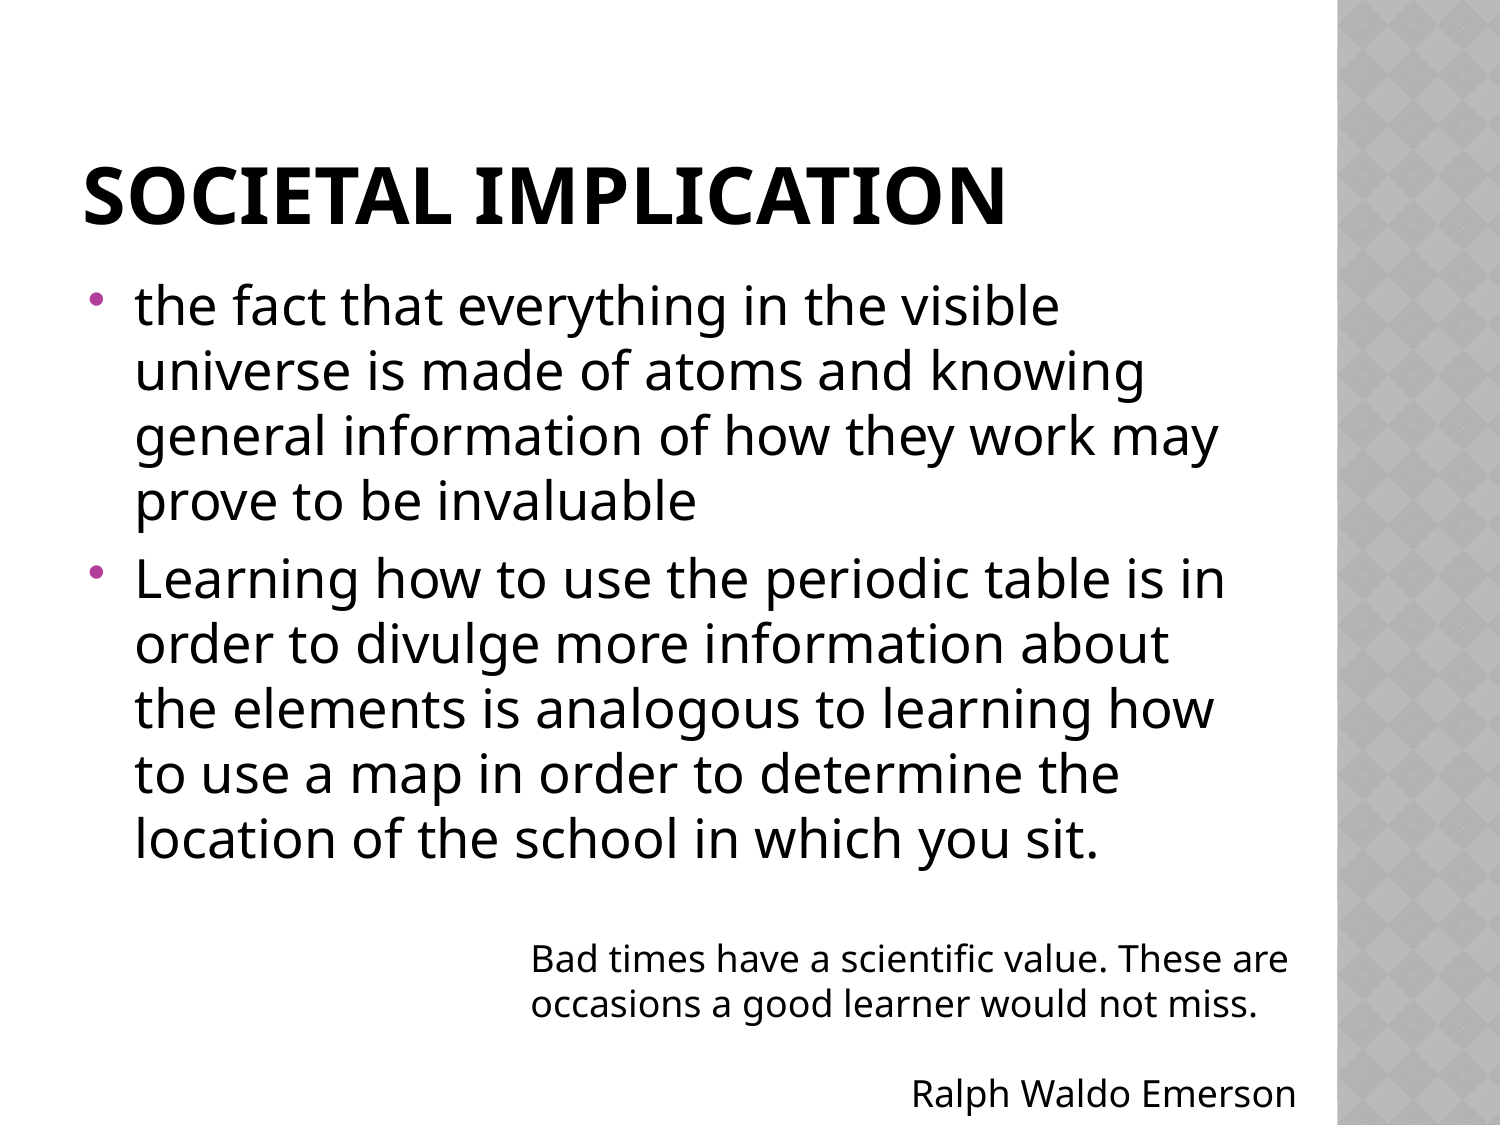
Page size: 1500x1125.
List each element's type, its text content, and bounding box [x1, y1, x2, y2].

text_box Bad times have a scientific value. These are occasions a good learner would not miss. Ralph Waldo Emerson [515, 928, 1313, 1123]
title Societal implication [75, 52, 1263, 240]
list the fact that everything in the visible universe is made of atoms and knowing general information of how they work may prove to be invaluable Learning how to use the periodic table is in order to divulge more information about the elements is analogous to learning how to use a map in order to determine the location of the school in which you sit. [75, 264, 1263, 1059]
